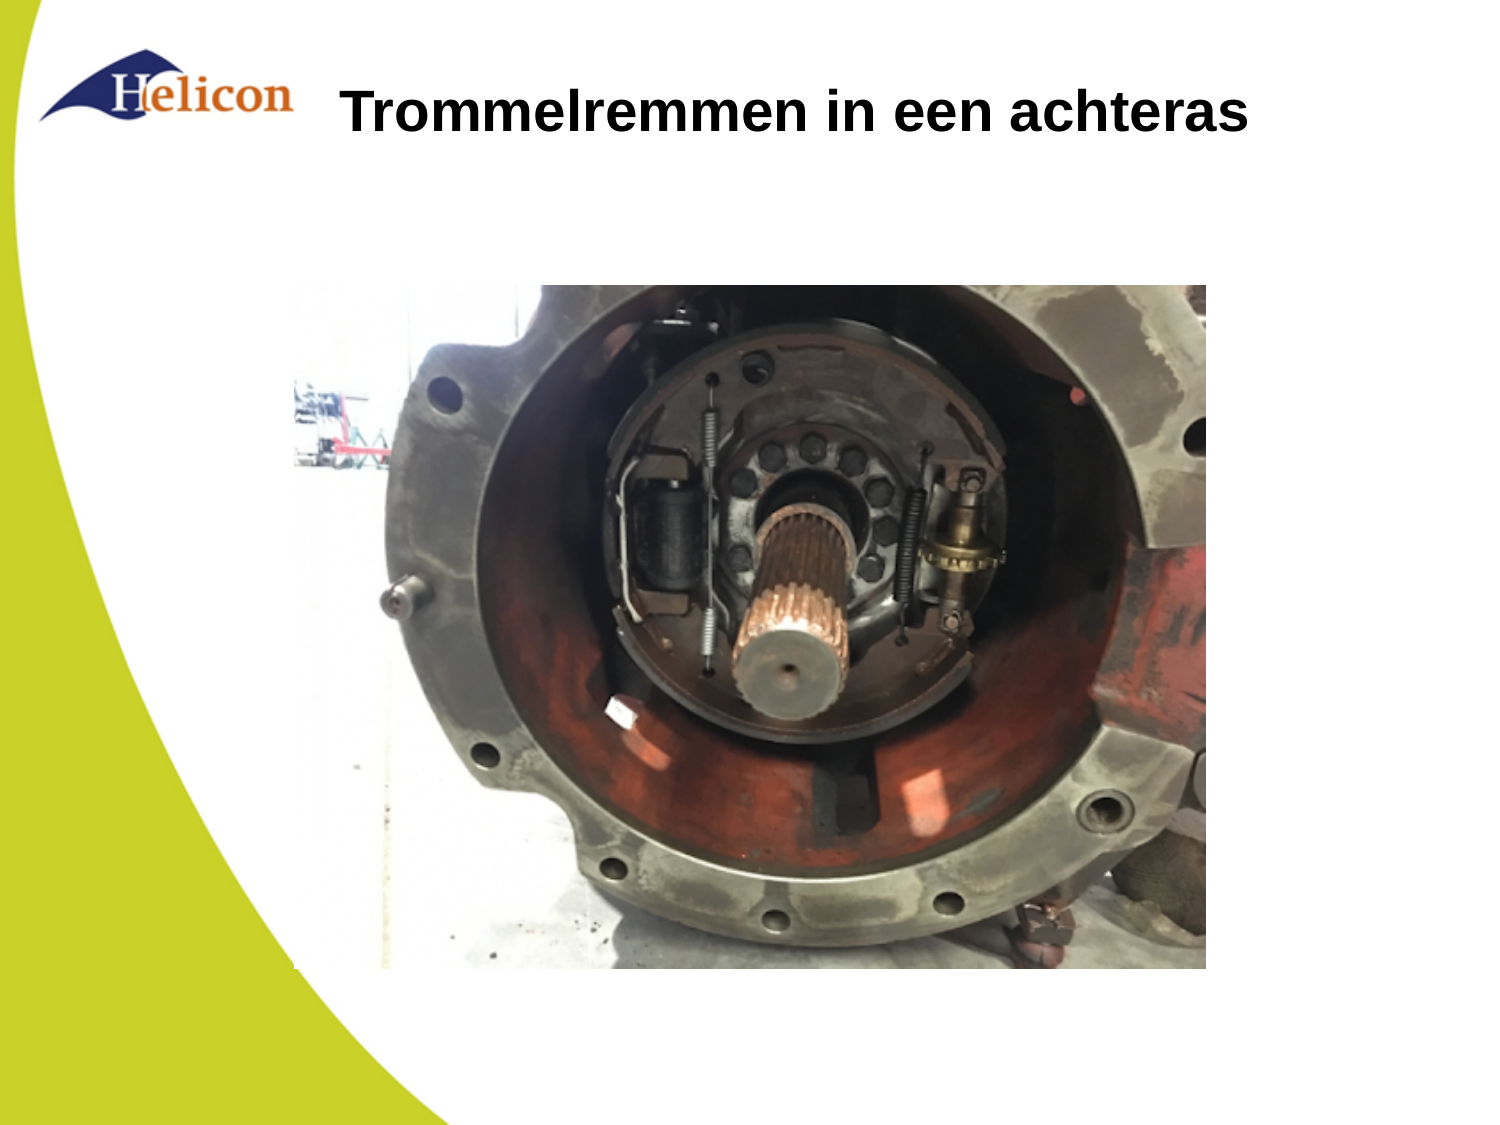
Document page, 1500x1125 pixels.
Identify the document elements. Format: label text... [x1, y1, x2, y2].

picture [0, 0, 1500, 1125]
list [294, 285, 1206, 970]
title Trommelremmen in een achteras [324, 54, 1415, 161]
